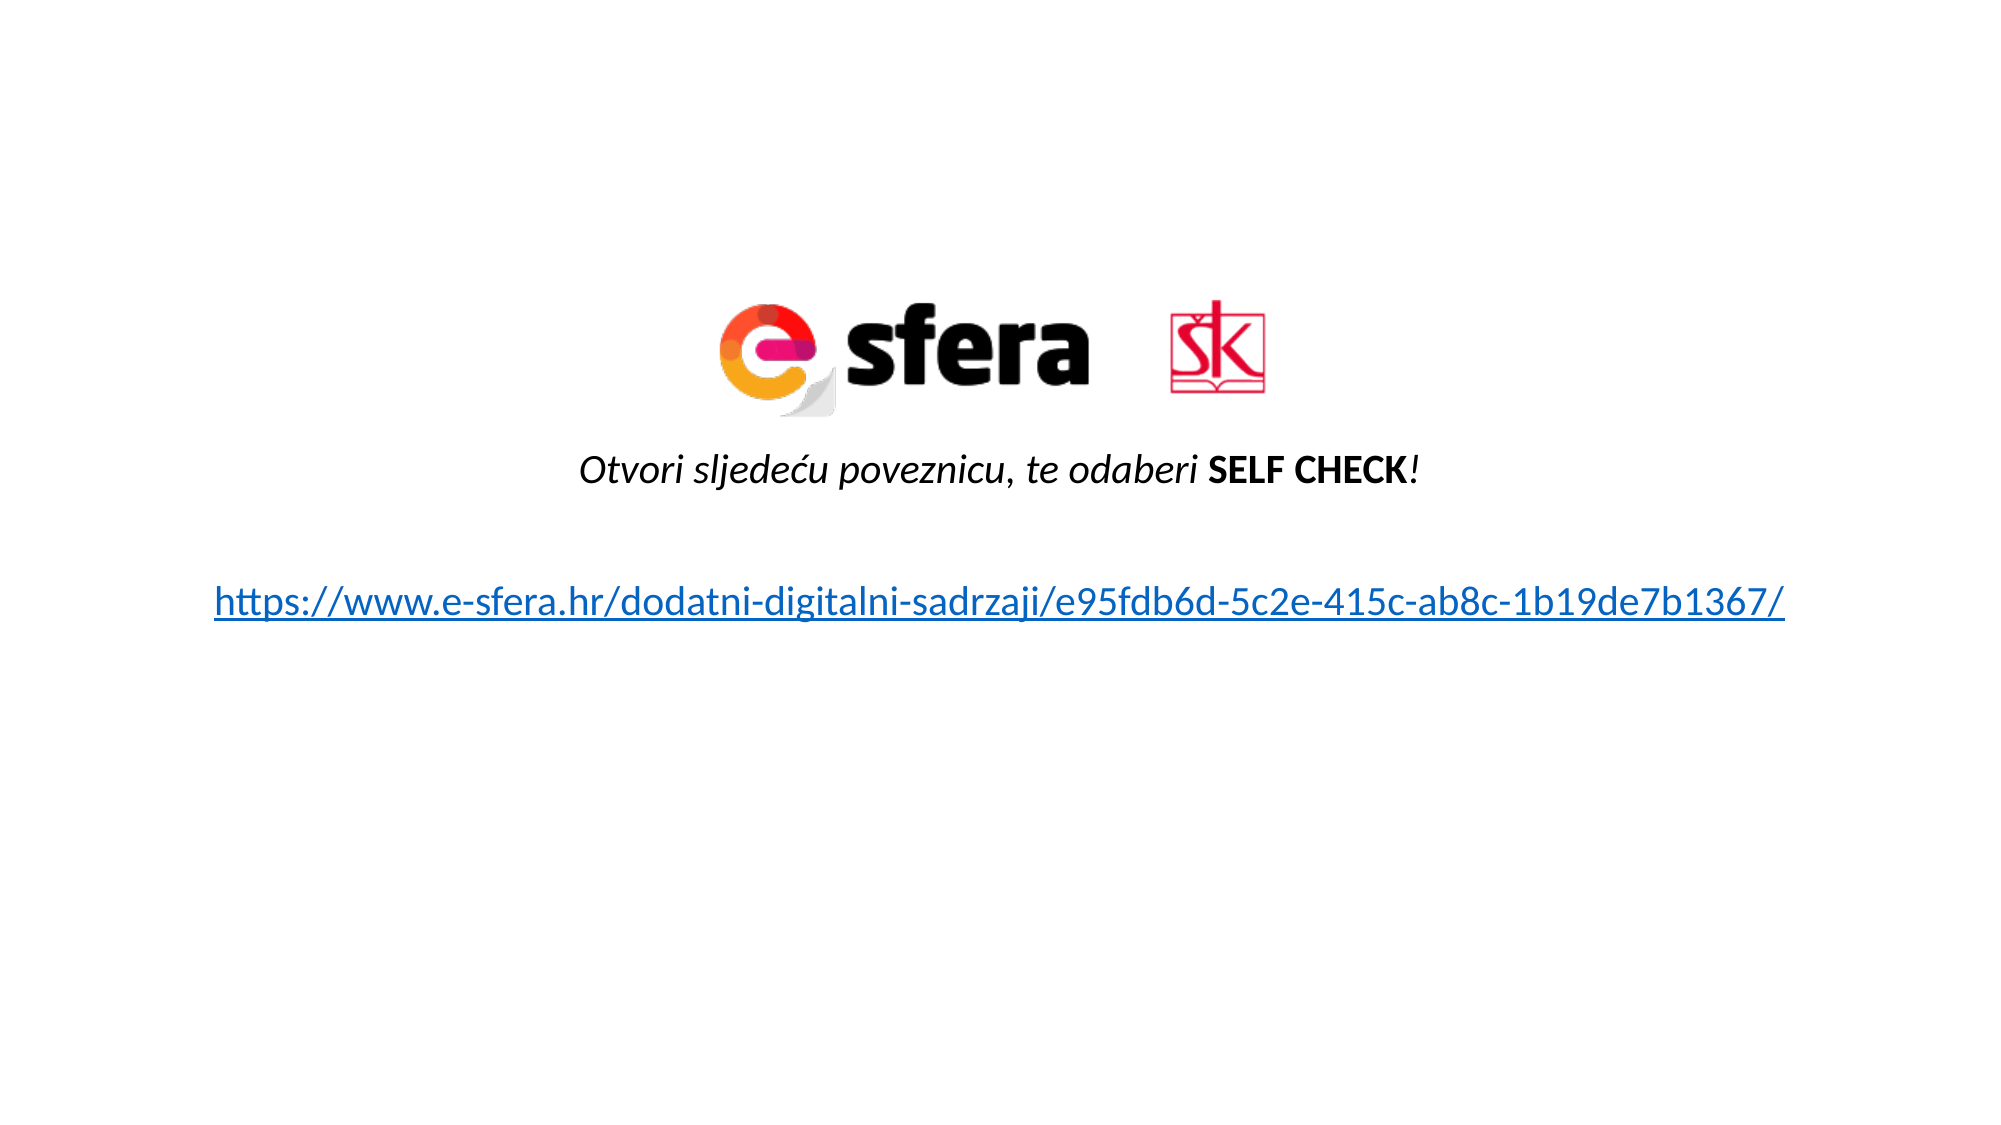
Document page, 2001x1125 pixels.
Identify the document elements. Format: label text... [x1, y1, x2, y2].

text_box Otvori sljedeću poveznicu, te odaberi SELF CHECK! https://www.e-sfera.hr/dodatni-digitalni-sadrzaji/e95fdb6d-5c2e-415c-ab8c-1b19de7b1367/ [30, 439, 1970, 922]
picture [687, 203, 1313, 516]
